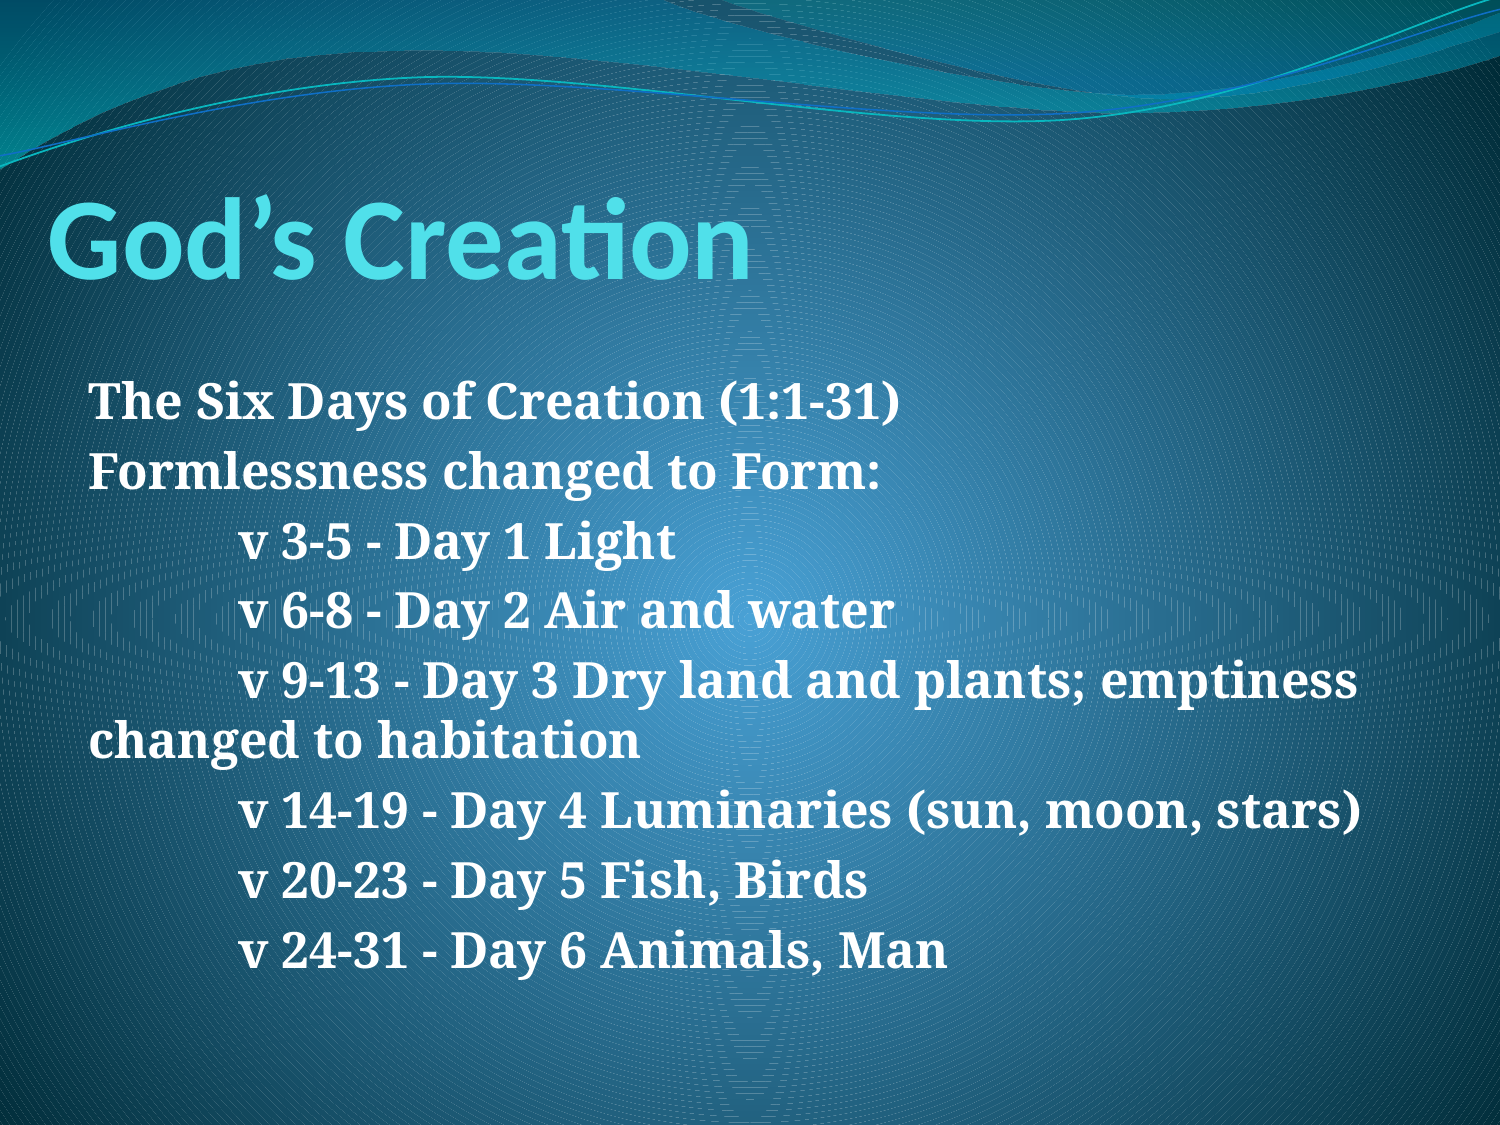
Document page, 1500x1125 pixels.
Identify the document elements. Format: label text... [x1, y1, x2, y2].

subtitle The Six Days of Creation (1:1-31) Formlessness changed to Form: v 3-5 - Day 1 Light v 6-8 - Day 2 Air and water v 9-13 - Day 3 Dry land and plants; emptiness changed to habitation v 14-19 - Day 4 Luminaries (sun, moon, stars) v 20-23 - Day 5 Fish, Birds v 24-31 - Day 6 Animals, Man [88, 361, 1459, 1106]
title God’s Creation [17, 30, 1483, 303]
